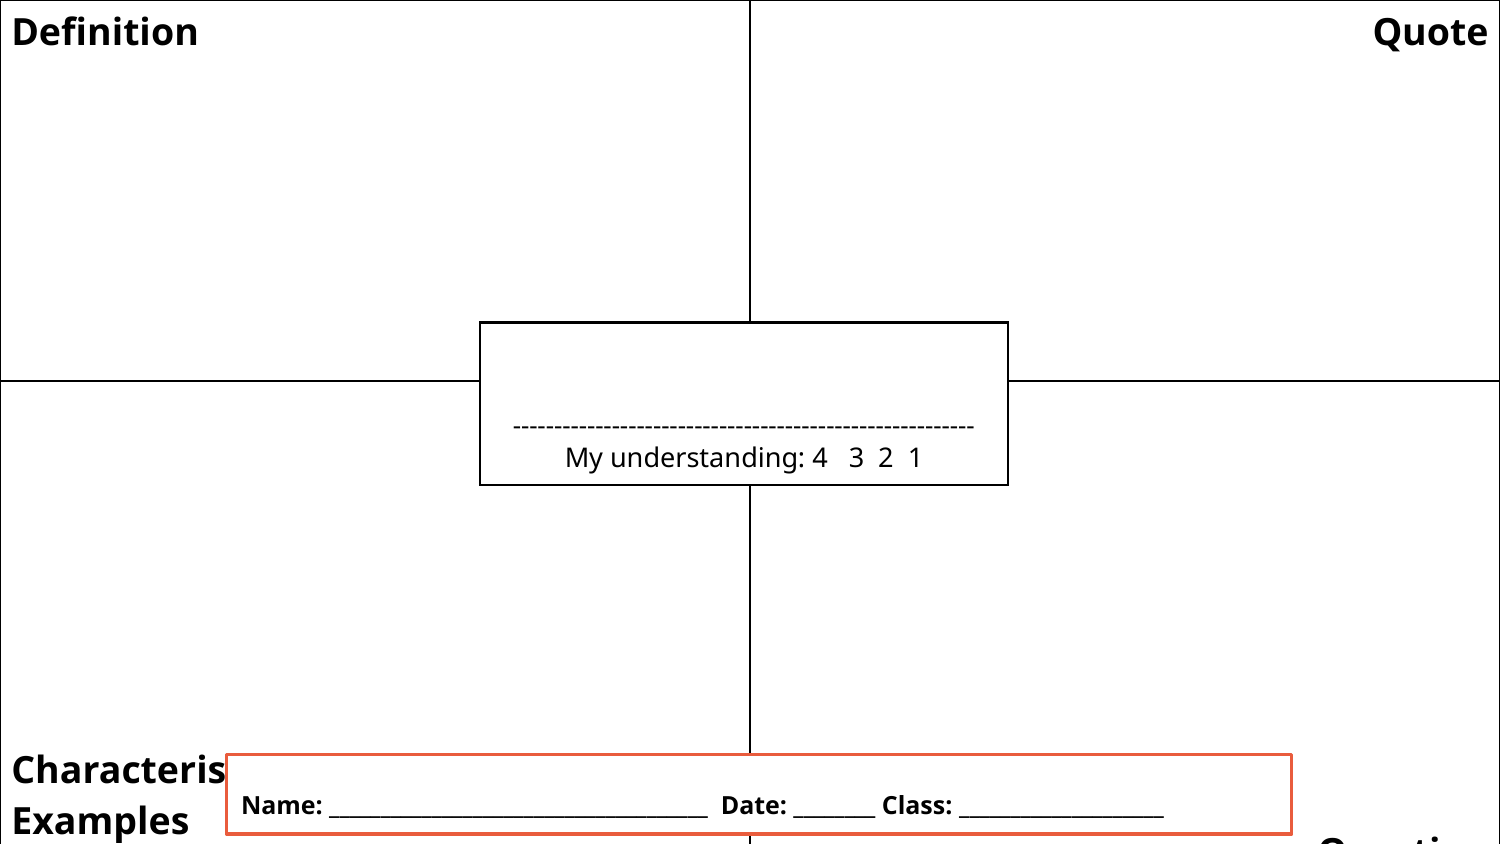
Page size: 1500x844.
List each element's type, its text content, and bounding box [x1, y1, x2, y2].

table_cell Question [751, 382, 1499, 844]
text_box -------------------------------------------------------- My understanding: 4 3 2 1 [480, 322, 1008, 486]
table_cell Characteristics/ Examples [1, 382, 749, 844]
table_header Quote [751, 1, 1499, 380]
table_header Definition [1, 1, 749, 380]
text_box Name: _____________________________________ Date: ________ Class: ____________________ [226, 754, 1292, 834]
